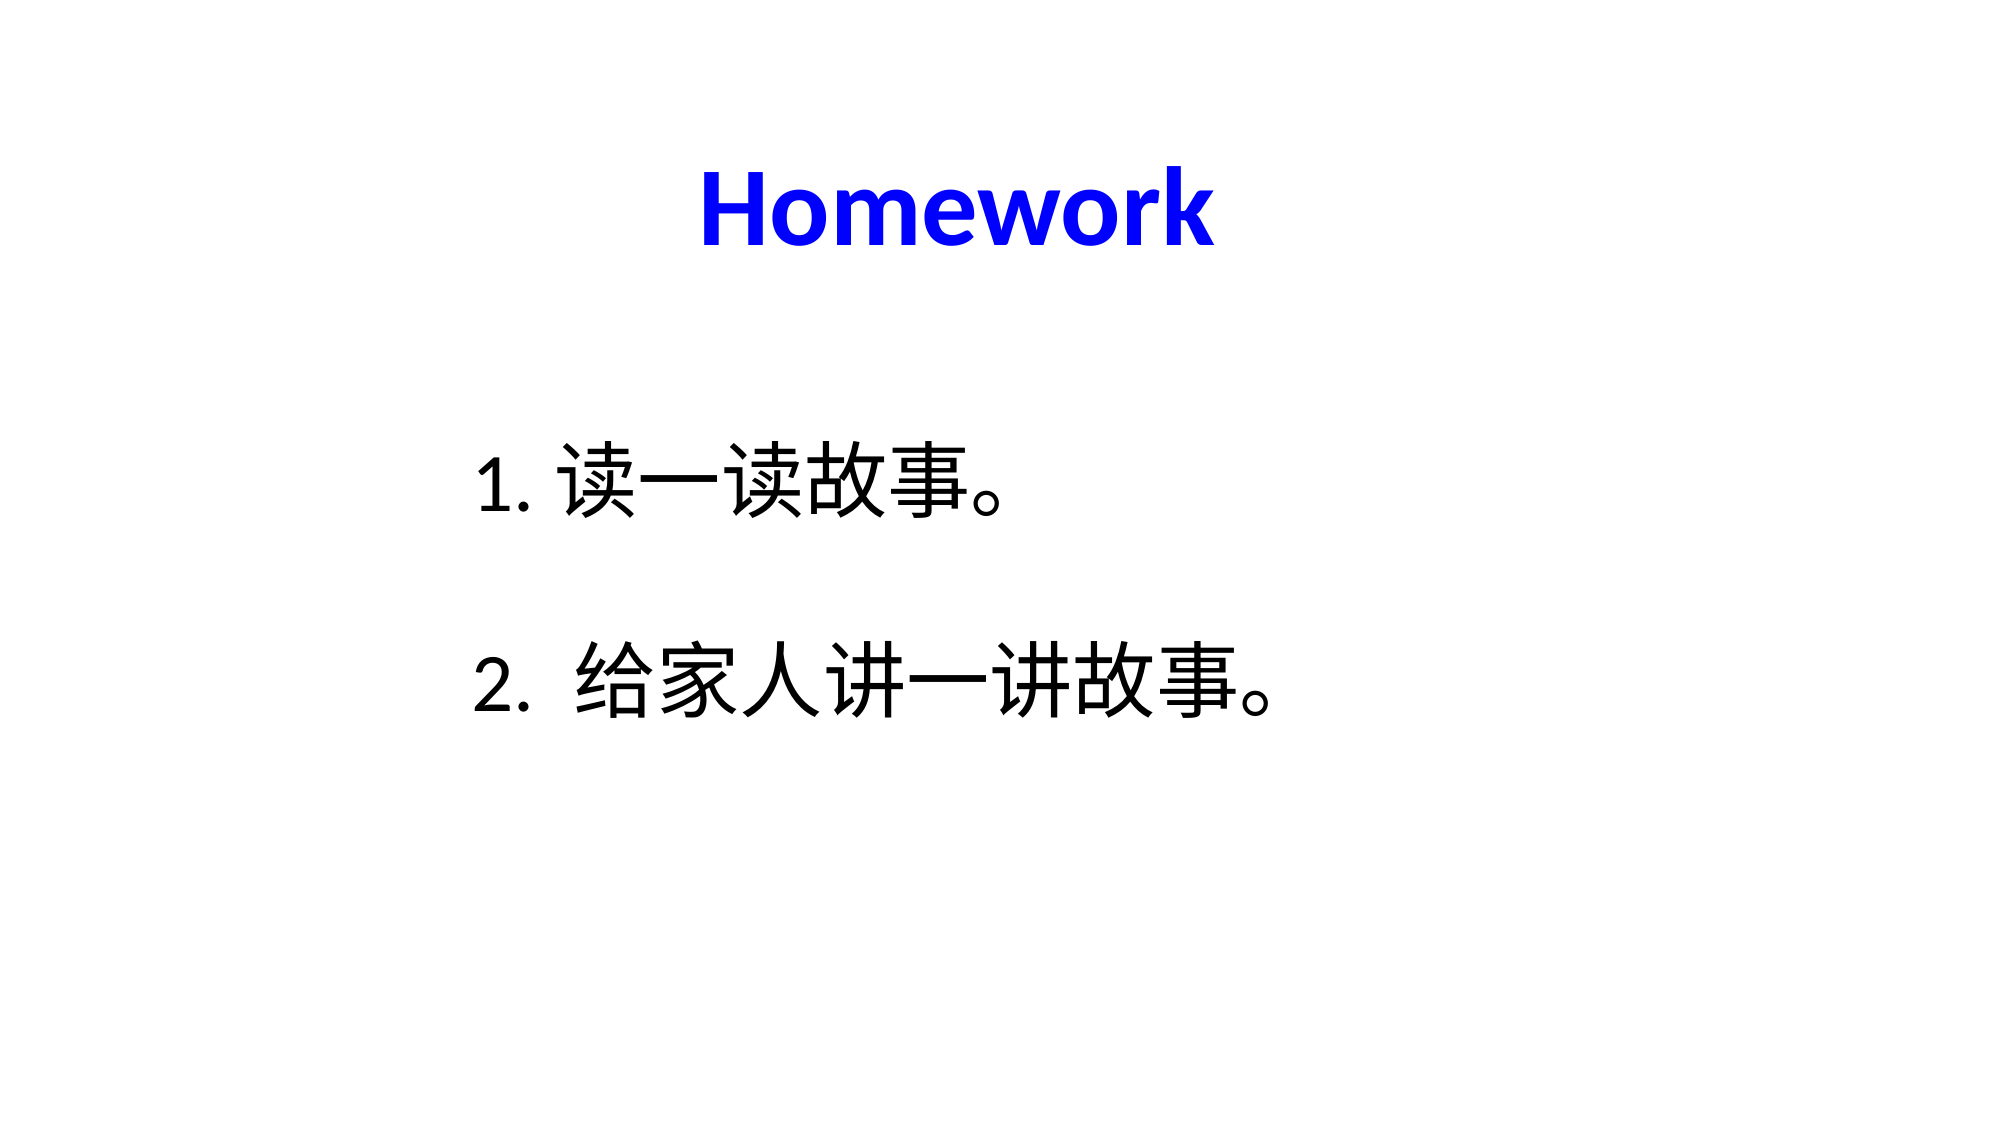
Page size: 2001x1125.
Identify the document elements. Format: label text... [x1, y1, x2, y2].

text_box Homework [683, 125, 1256, 276]
text_box 1.读一读故事。 2. 给家人讲一讲故事。 [456, 420, 1579, 736]
